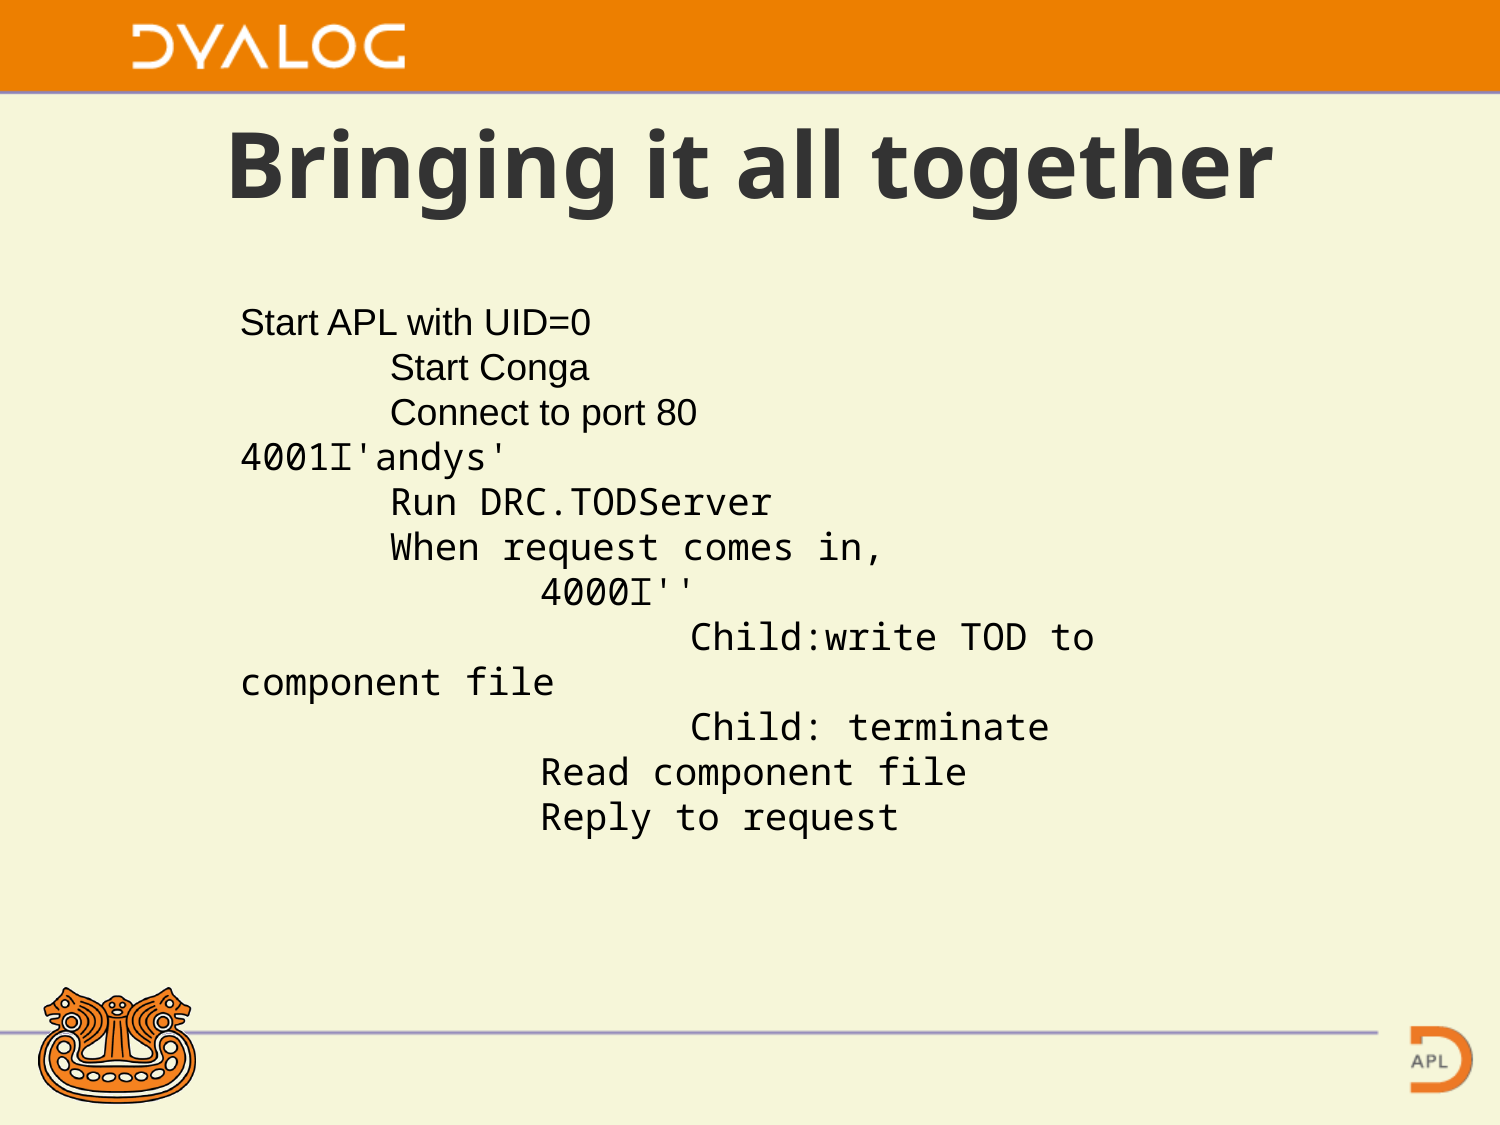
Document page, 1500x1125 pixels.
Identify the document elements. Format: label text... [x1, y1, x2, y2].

title Bringing it all together [112, 99, 1388, 288]
subtitle Start APL with UID=0 Start Conga Connect to port 80 4001⌶'andys' Run DRC.TODServer When request comes in, 4000⌶'' Child:write TOD to component file Child: terminate Read component file Reply to request [225, 290, 1275, 1012]
picture [0, 0, 1500, 1125]
